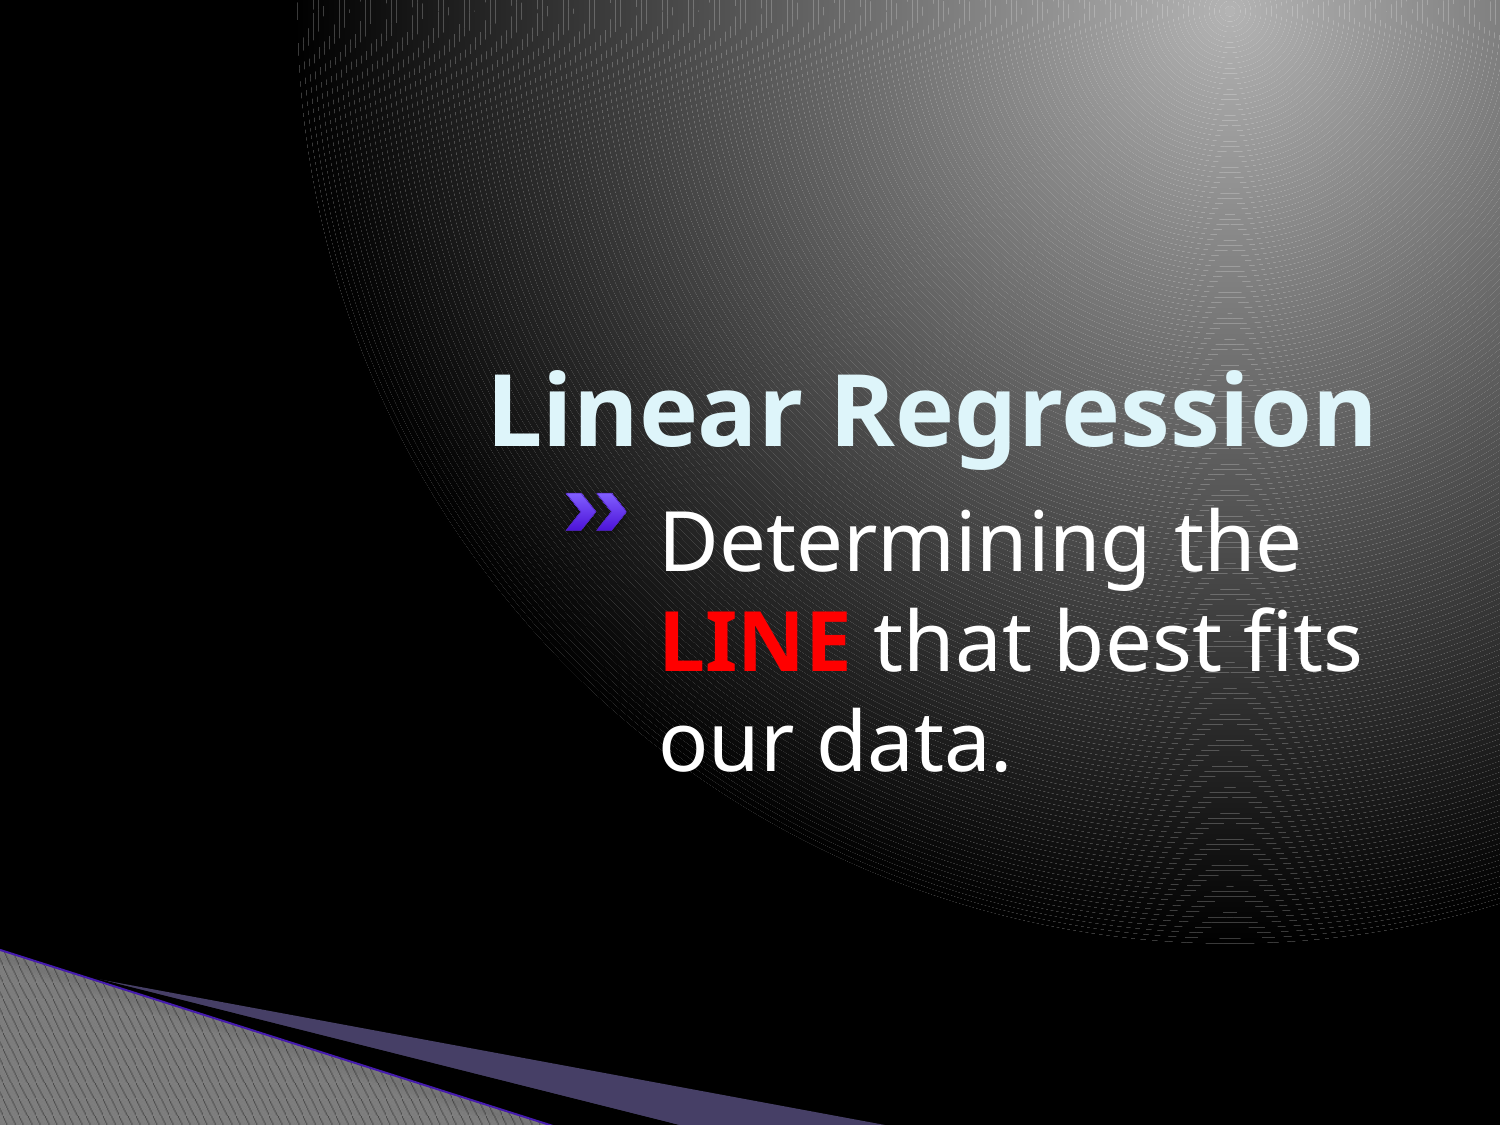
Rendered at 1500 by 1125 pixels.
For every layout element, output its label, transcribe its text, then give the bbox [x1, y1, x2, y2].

title Linear Regression [118, 173, 1394, 474]
picture [0, 952, 543, 1125]
list Determining the LINE that best fits our data. [643, 480, 1394, 720]
